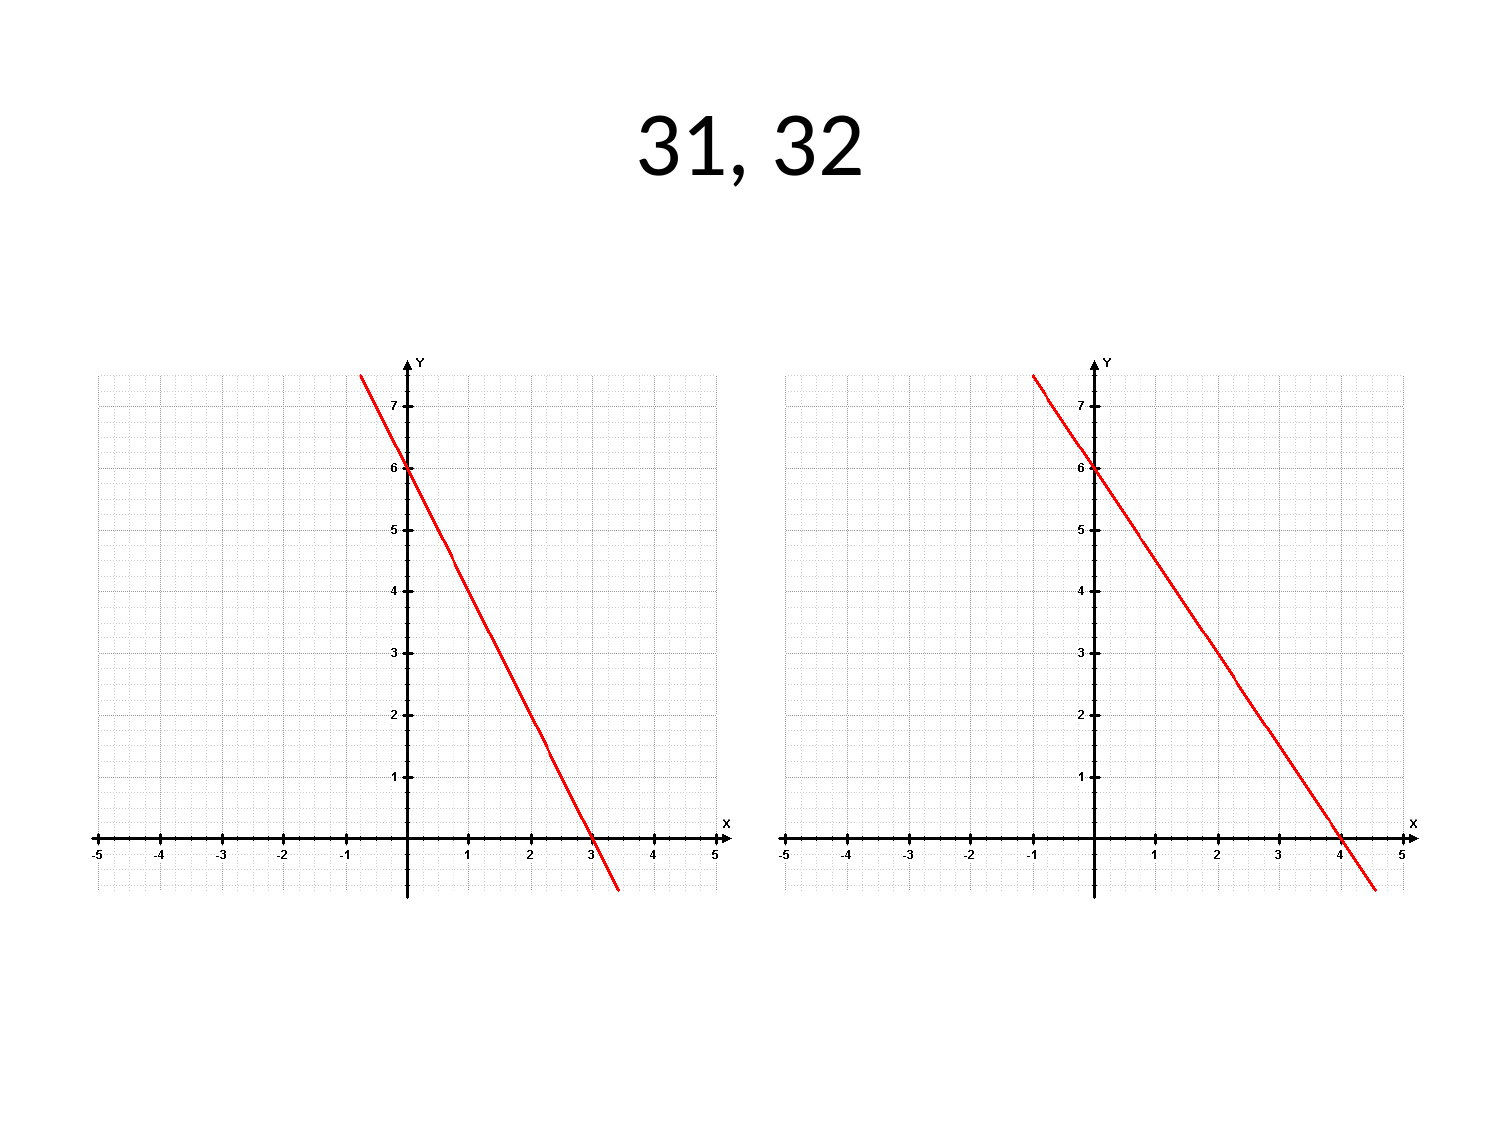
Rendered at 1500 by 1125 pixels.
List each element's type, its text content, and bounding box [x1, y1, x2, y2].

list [762, 354, 1426, 914]
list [74, 354, 738, 914]
title 31, 32 [75, 45, 1425, 233]
